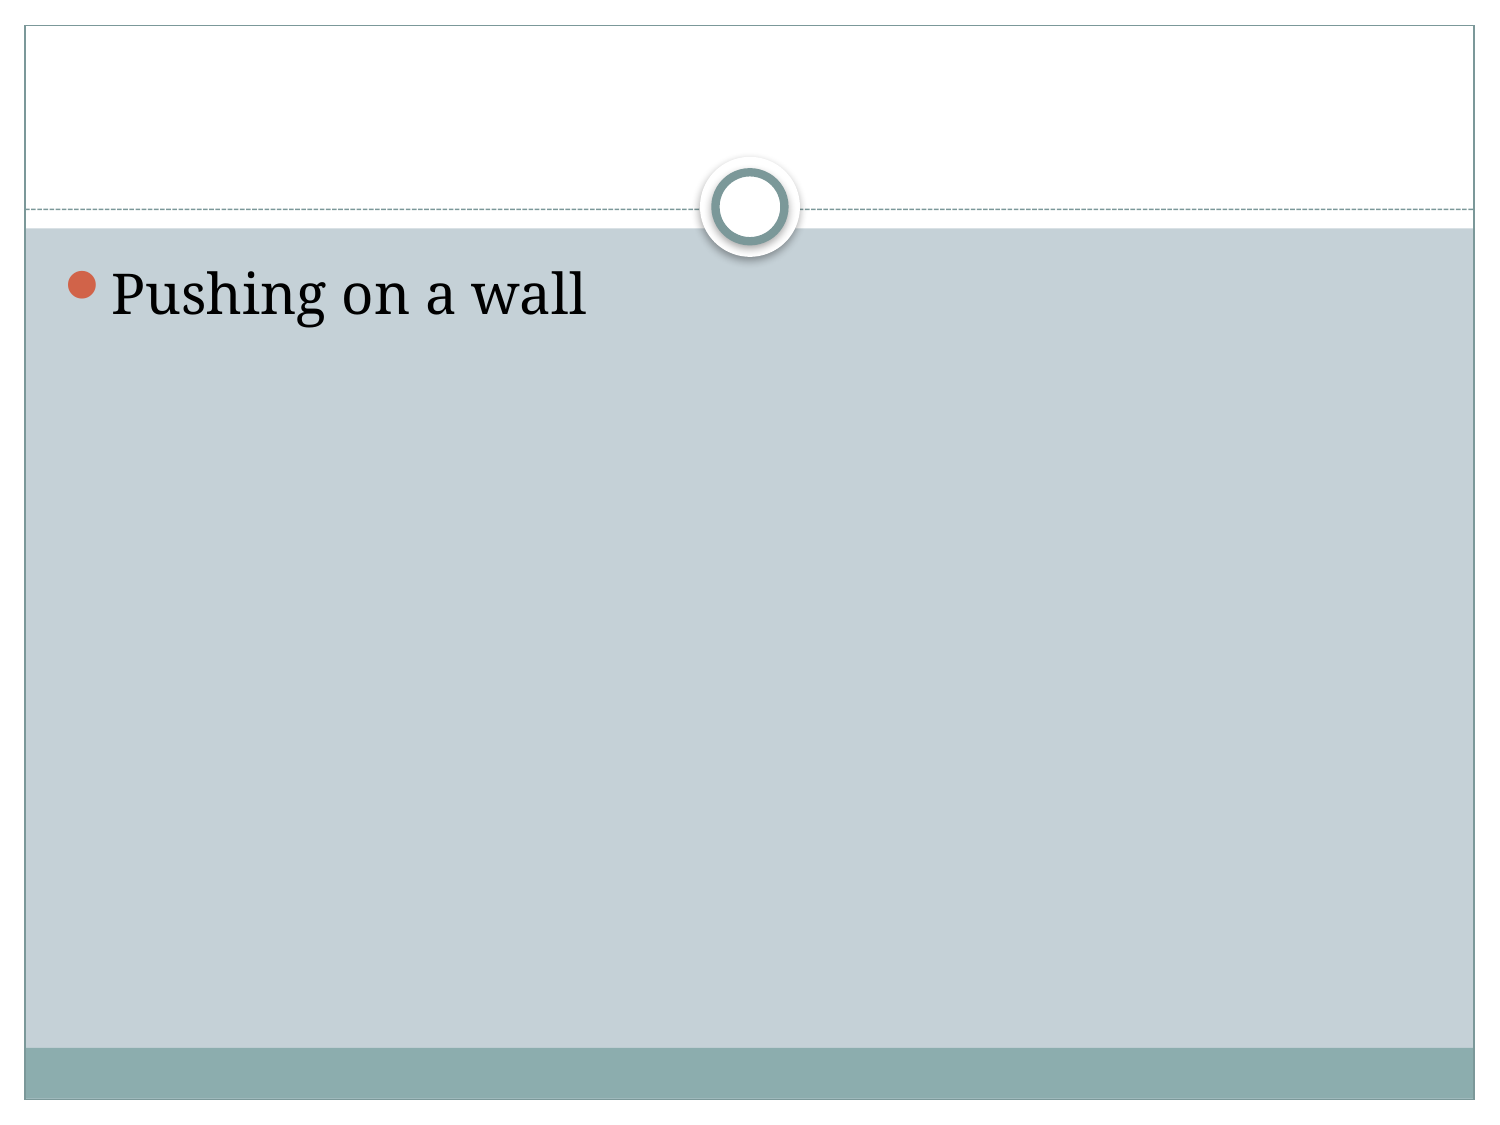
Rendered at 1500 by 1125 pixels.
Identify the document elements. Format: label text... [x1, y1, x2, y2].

list Pushing on a wall [49, 250, 1445, 1001]
